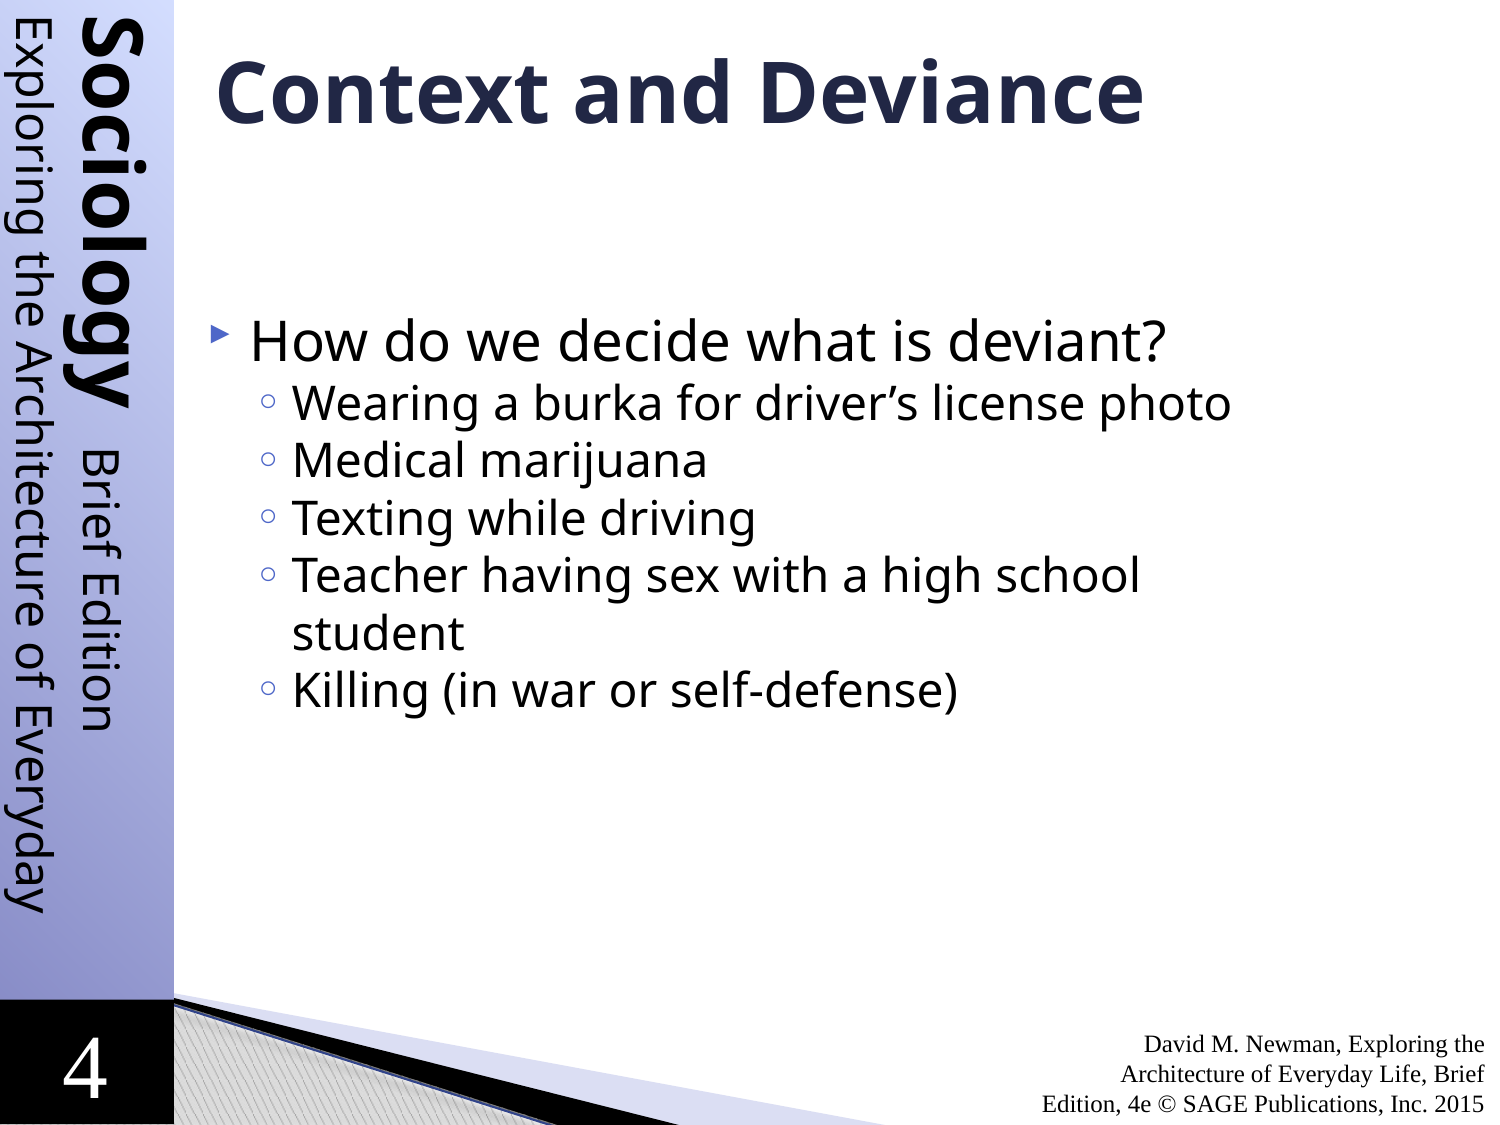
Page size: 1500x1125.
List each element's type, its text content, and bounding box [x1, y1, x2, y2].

list How do we decide what is deviant? Wearing a burka for driver’s license photo Medical marijuana Texting while driving Teacher having sex with a high school student Killing (in war or self-defense) [174, 162, 1338, 962]
title Context and Deviance [200, 0, 1500, 183]
picture [174, 1003, 558, 1125]
footer David M. Newman, Exploring the Architecture of Everyday Life, Brief Edition, 4e © SAGE Publications, Inc. 2015 [1025, 1065, 1500, 1125]
